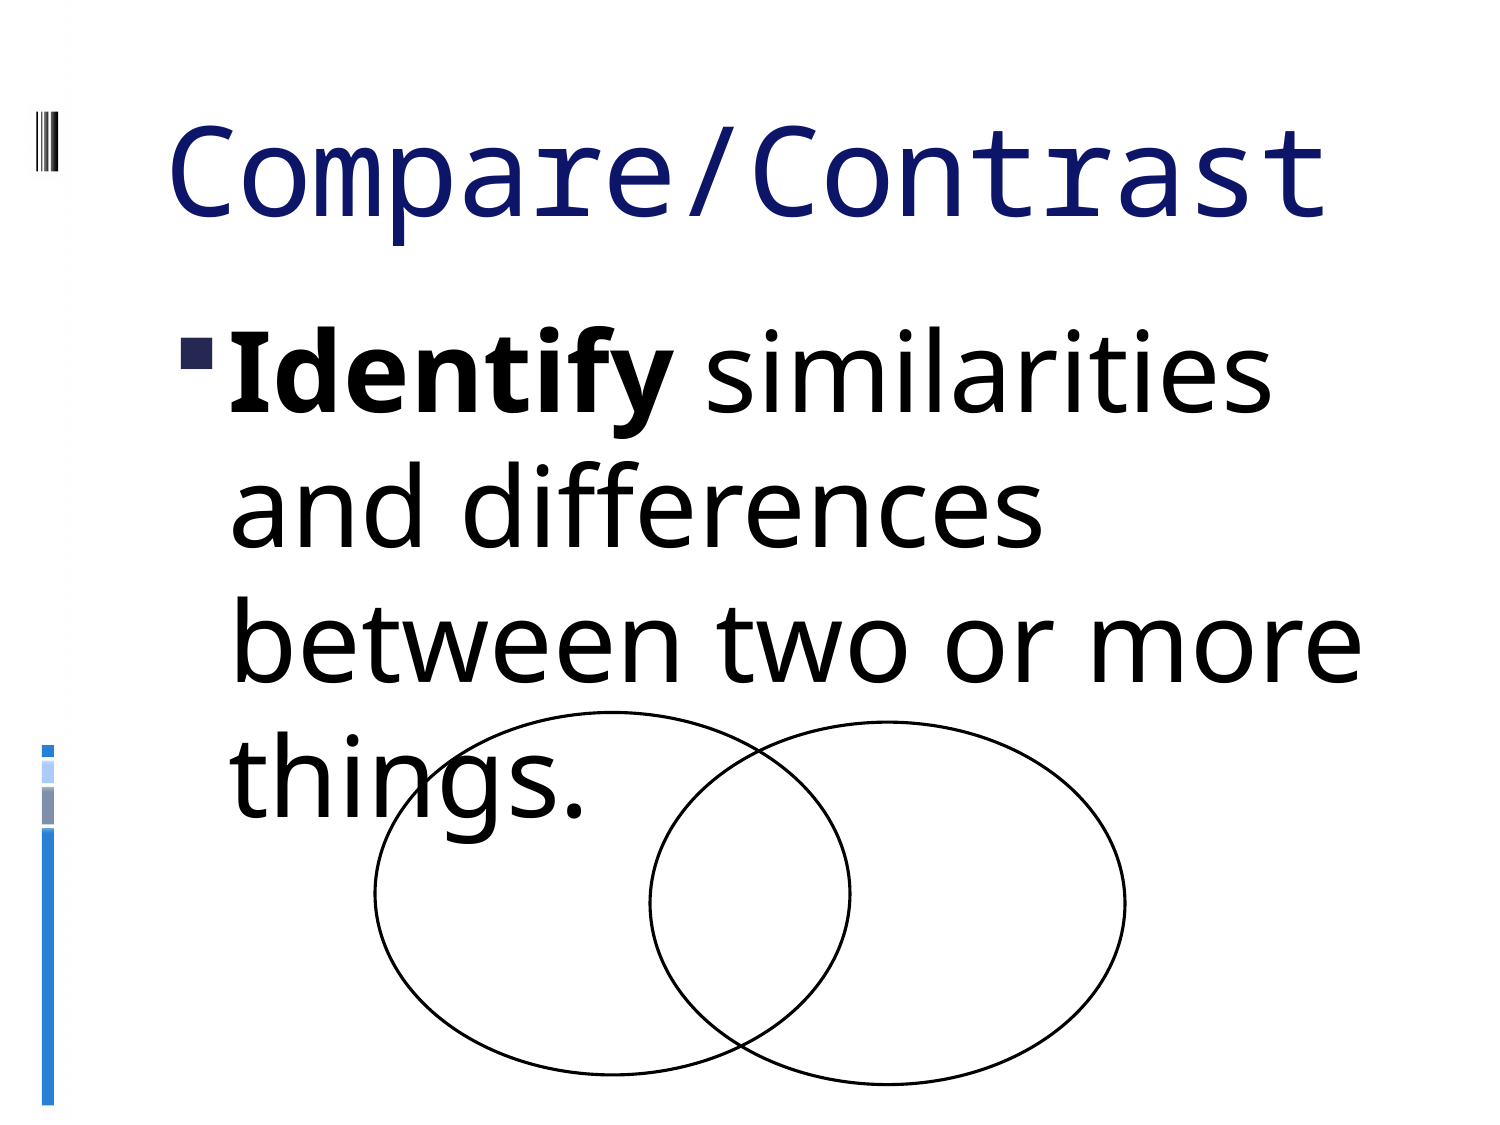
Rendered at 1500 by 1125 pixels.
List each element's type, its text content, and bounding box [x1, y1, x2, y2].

list Identify similarities and differences between two or more things. [150, 292, 1425, 1043]
text_box [373, 710, 759, 1077]
title Compare/Contrast [150, 83, 1425, 234]
text_box [648, 720, 1127, 1087]
